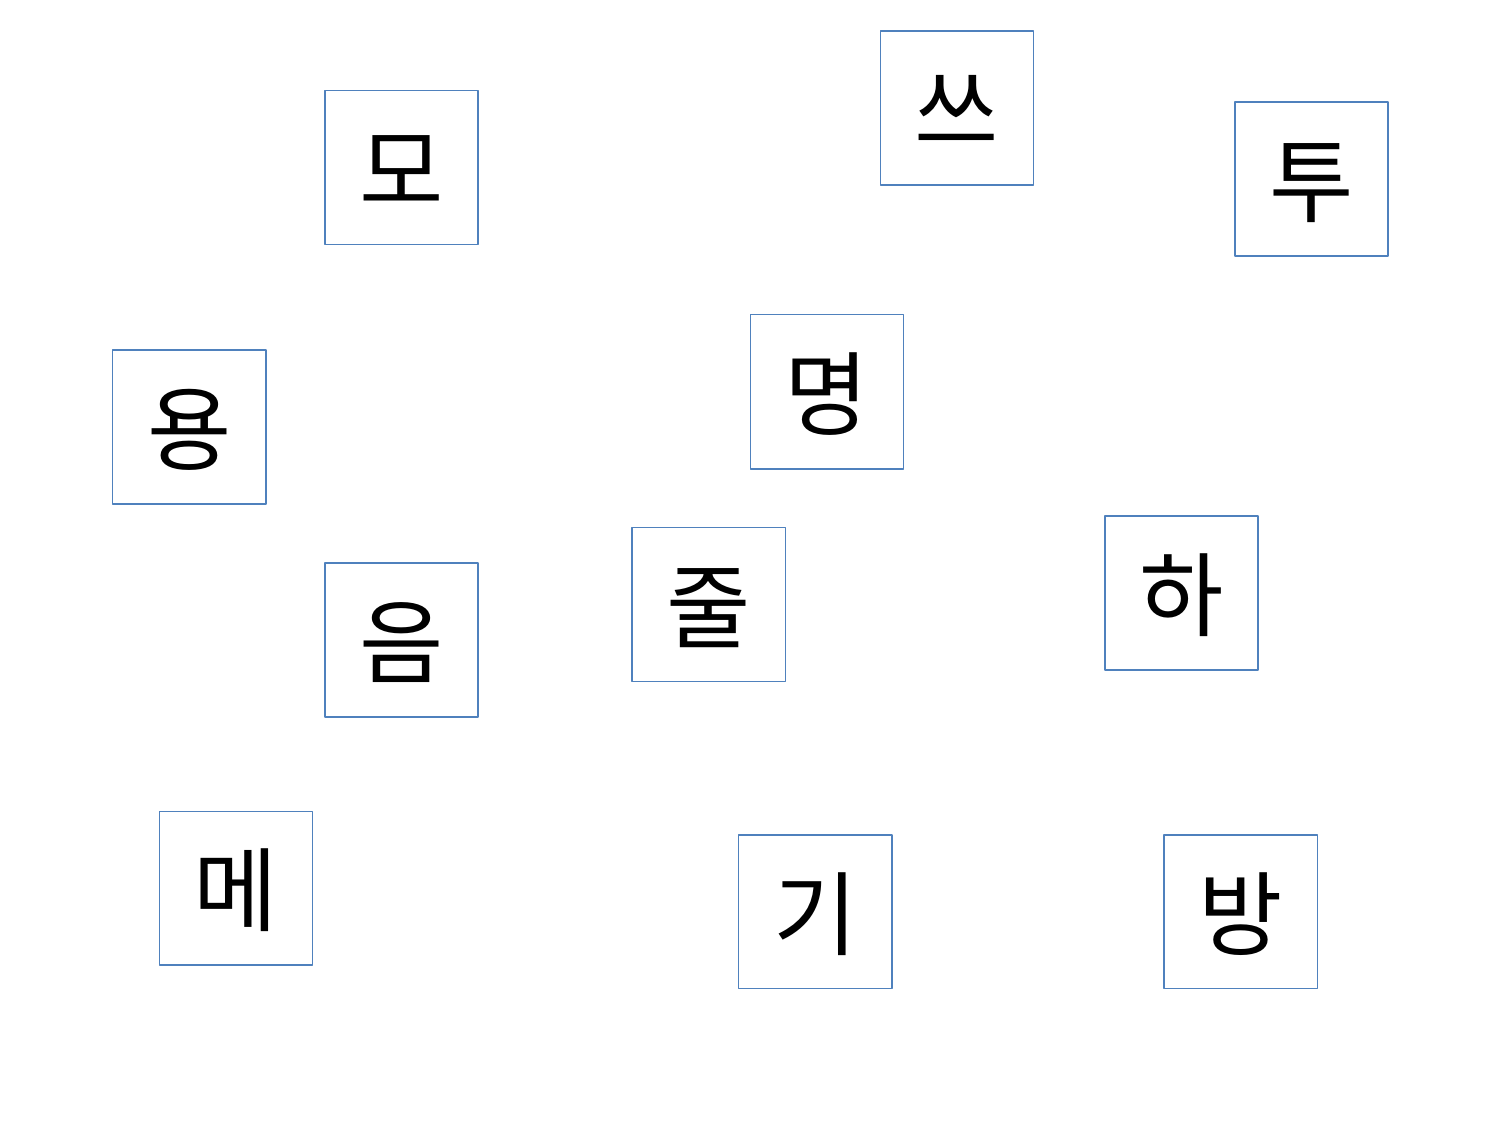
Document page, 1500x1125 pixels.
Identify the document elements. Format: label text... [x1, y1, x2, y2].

text_box 기 [738, 834, 892, 989]
text_box 용 [112, 349, 266, 504]
text_box 음 [324, 563, 479, 717]
text_box 메 [159, 811, 313, 966]
text_box 쓰 [880, 31, 1034, 186]
text_box 명 [750, 314, 904, 469]
text_box 투 [1235, 102, 1389, 257]
text_box 하 [1104, 515, 1259, 670]
text_box 방 [1164, 834, 1318, 989]
text_box 줄 [632, 527, 786, 682]
text_box 모 [324, 90, 479, 245]
